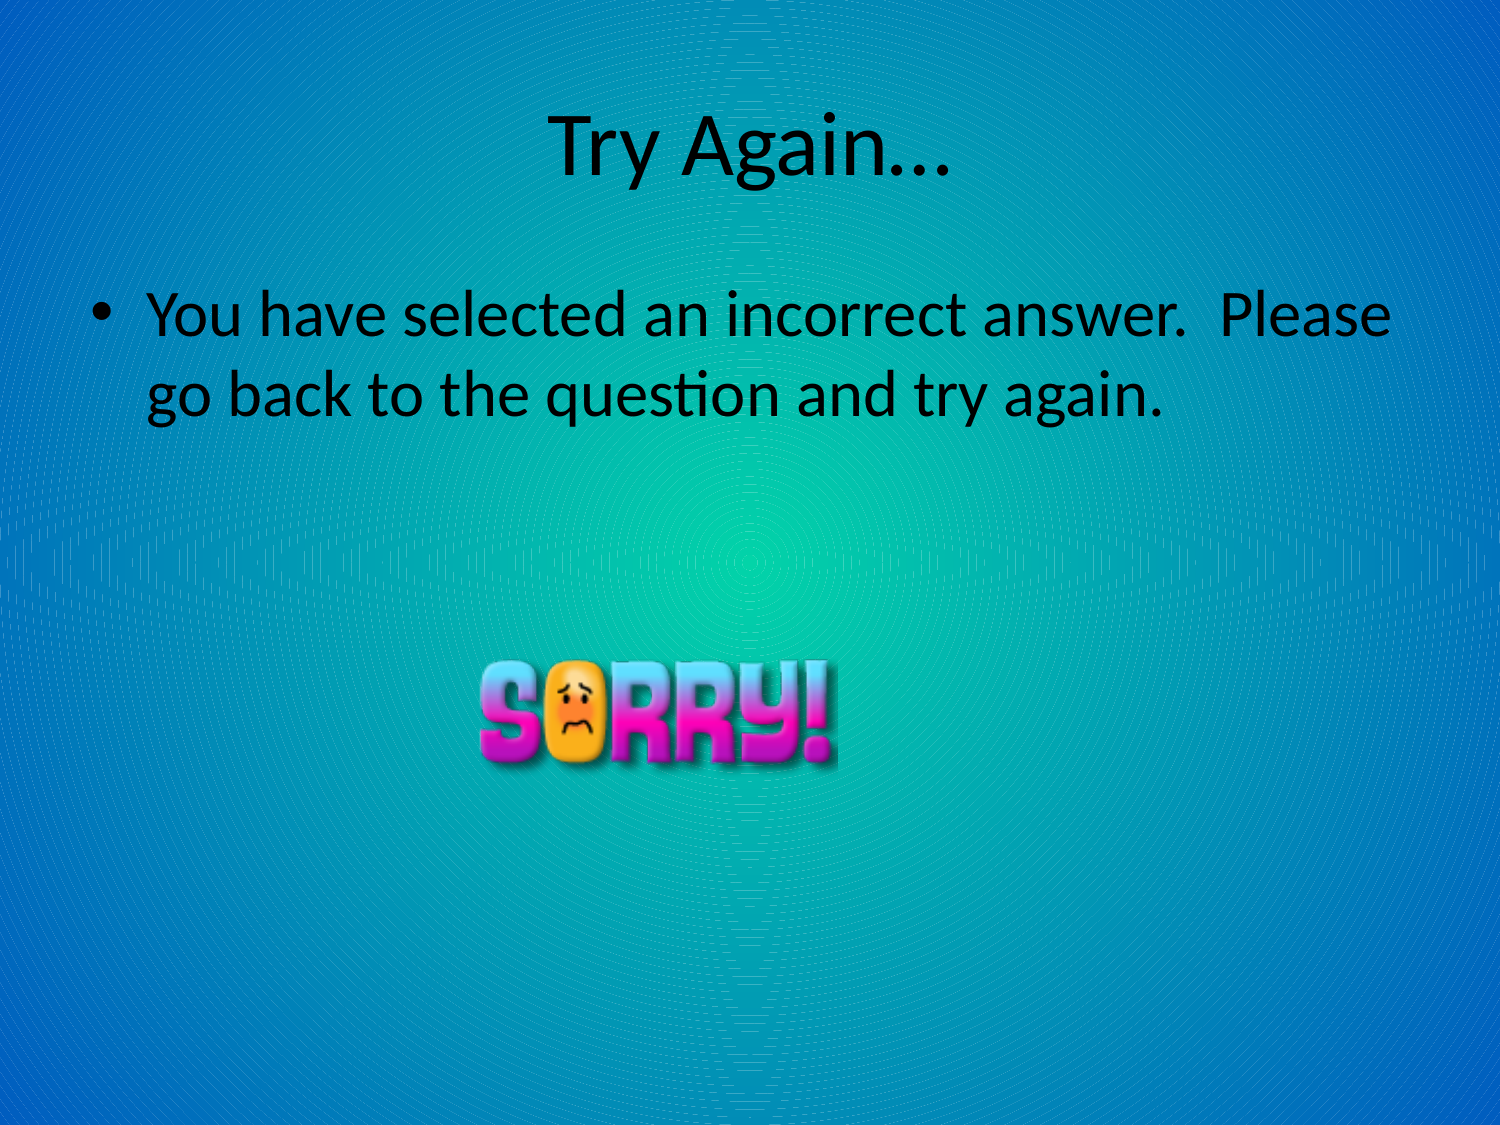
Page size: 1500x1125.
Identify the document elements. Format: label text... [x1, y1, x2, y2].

title Try Again… [75, 45, 1425, 233]
picture [462, 537, 838, 913]
list You have selected an incorrect answer. Please go back to the question and try again. [75, 262, 1425, 1005]
